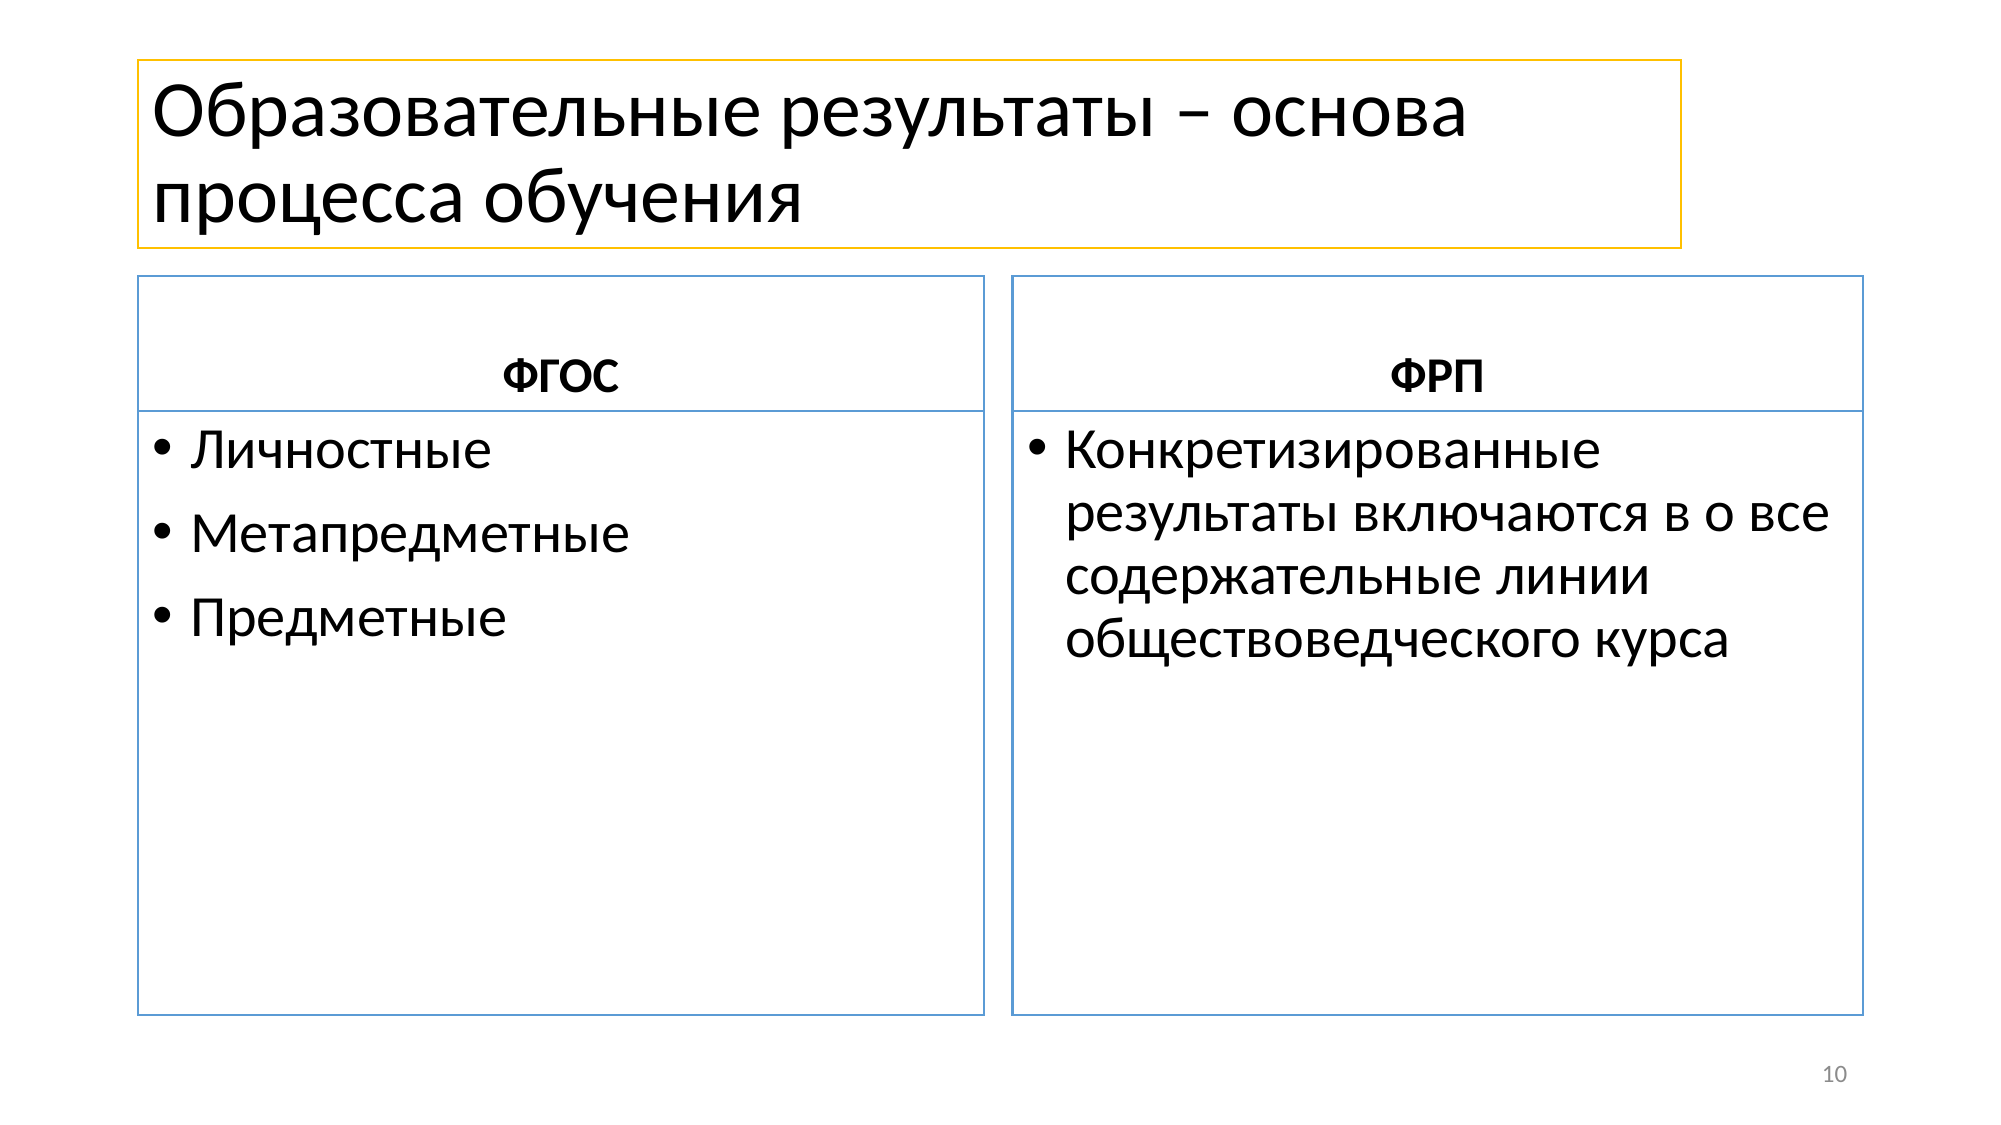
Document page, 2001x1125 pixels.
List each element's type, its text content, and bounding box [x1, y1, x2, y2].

slide_number 10 [1412, 1042, 1863, 1103]
list ФГОС [137, 275, 985, 410]
list Личностные Метапредметные Предметные [137, 410, 985, 1016]
list Конкретизированные результаты включаются в о все содержательные линии обществоведческого курса [1011, 410, 1864, 1016]
list ФРП [1011, 275, 1864, 410]
title Образовательные результаты – основа процесса обучения [137, 59, 1682, 249]
